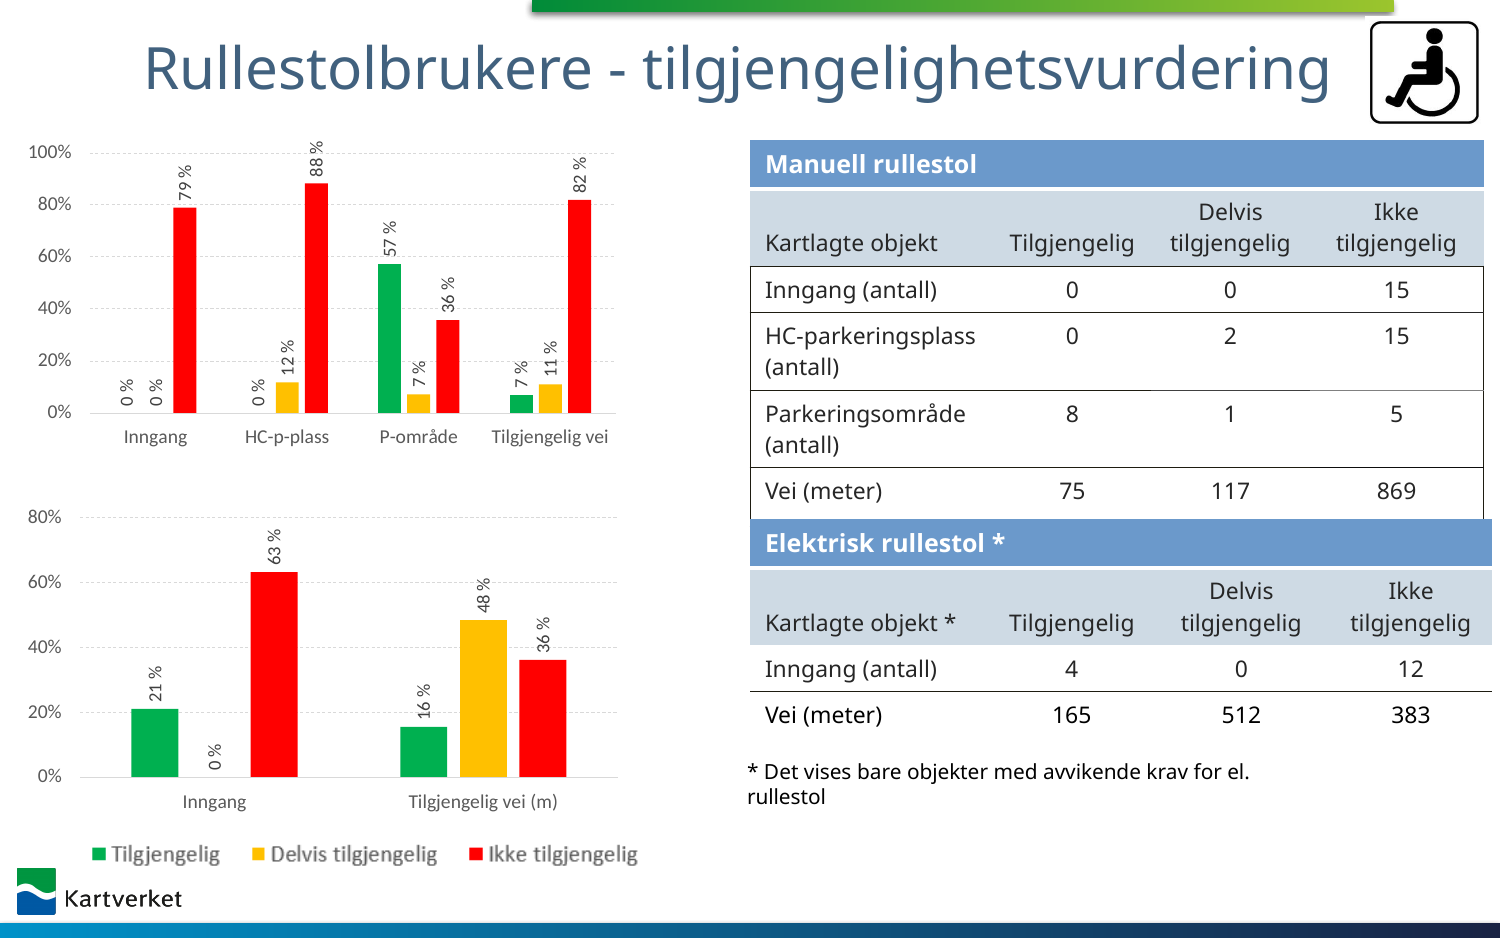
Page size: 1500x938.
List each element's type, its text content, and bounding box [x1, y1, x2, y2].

table_cell 4 [991, 645, 1153, 691]
table_cell 0 [994, 313, 1151, 390]
picture [86, 838, 643, 870]
table_cell Ikke tilgjengelig [1310, 191, 1484, 266]
table_cell 1 [1151, 391, 1310, 467]
table_cell Ikke tilgjengelig [1330, 570, 1492, 645]
table_cell Vei (meter) [751, 468, 994, 519]
table_cell Vei (meter) [750, 692, 991, 738]
table_cell Tilgjengelig [994, 191, 1151, 266]
table_cell Delvis tilgjengelig [1153, 570, 1330, 645]
table_cell 512 [1153, 692, 1330, 738]
table_cell Inngang (antall) [751, 267, 994, 312]
table_cell 869 [1310, 468, 1483, 519]
table_cell 2 [1151, 313, 1310, 390]
table_cell 15 [1310, 267, 1483, 312]
table_cell 15 [1310, 313, 1483, 390]
table_cell 165 [991, 692, 1153, 738]
text_box Rullestolbrukere - tilgjengelighetsvurdering [39, 12, 1348, 109]
table_header Elektrisk rullestol * [750, 519, 1492, 566]
table_cell 8 [994, 391, 1151, 467]
table_header Manuell rullestol [750, 140, 1484, 187]
picture [20, 499, 630, 822]
table_cell Tilgjengelig [991, 570, 1153, 645]
table_cell 12 [1330, 645, 1492, 691]
picture [20, 135, 629, 457]
table_cell Inngang (antall) [750, 645, 991, 691]
table_cell 5 [1310, 391, 1483, 467]
table_cell Kartlagte objekt [750, 191, 994, 266]
picture [1365, 16, 1484, 129]
table_cell 75 [994, 468, 1151, 519]
table_cell HC-parkeringsplass (antall) [751, 313, 994, 390]
table_cell 0 [1151, 267, 1310, 312]
table_cell Delvis tilgjengelig [1151, 191, 1310, 266]
table_cell 117 [1151, 468, 1310, 519]
text_box * Det vises bare objekter med avvikende krav for el. rullestol [732, 751, 1317, 816]
table_cell 383 [1330, 692, 1492, 738]
table_cell 0 [994, 267, 1151, 312]
table_cell Kartlagte objekt * [750, 570, 991, 645]
table_cell Parkeringsområde (antall) [751, 391, 994, 467]
table_cell 0 [1153, 645, 1330, 691]
